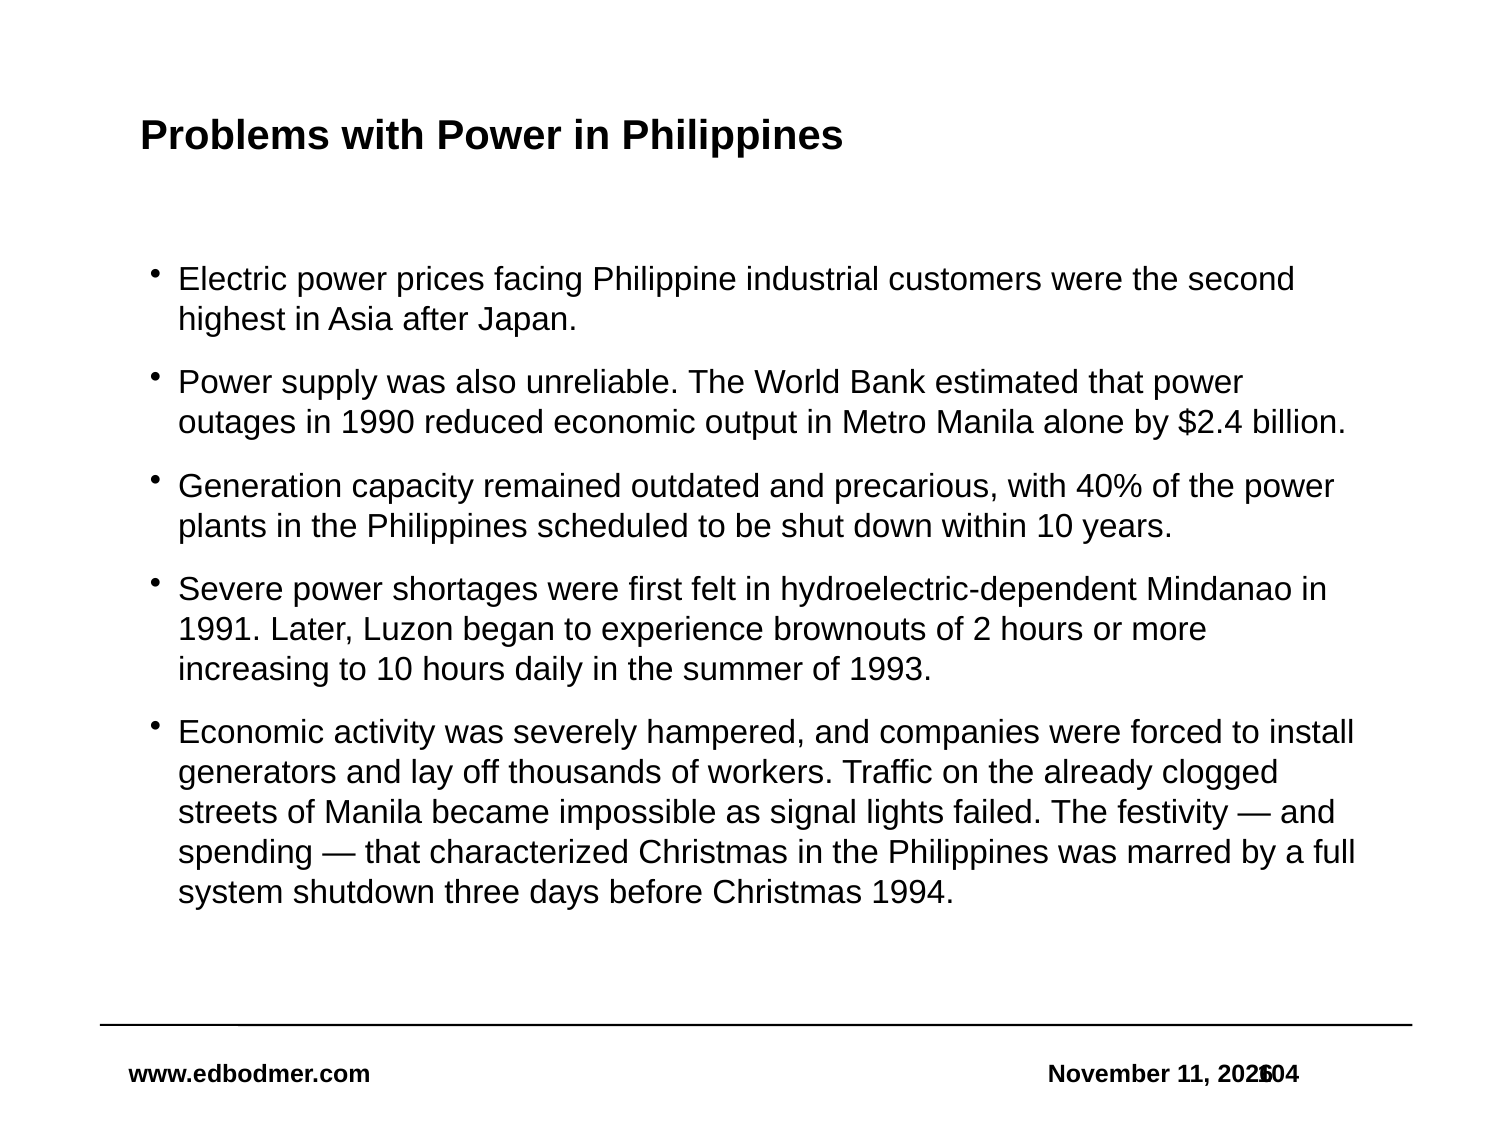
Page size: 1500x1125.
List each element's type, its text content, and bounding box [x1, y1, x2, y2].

list Electric power prices facing Philippine industrial customers were the second highest in Asia after Japan. Power supply was also unreliable. The World Bank estimated that power outages in 1990 reduced economic output in Metro Manila alone by $2.4 billion. Generation capacity remained outdated and precarious, with 40% of the power plants in the Philippines scheduled to be shut down within 10 years. Severe power shortages were first felt in hydroelectric-dependent Mindanao in 1991. Later, Luzon began to experience brownouts of 2 hours or more increasing to 10 hours daily in the summer of 1993. Economic activity was severely hampered, and companies were forced to install generators and lay off thousands of workers. Traffic on the already clogged streets of Manila became impossible as signal lights failed. The festivity — and spending — that characterized Christmas in the Philippines was marred by a full system shutdown three days before Christmas 1994. [124, 249, 1376, 1001]
title Problems with Power in Philippines [124, 99, 1288, 226]
